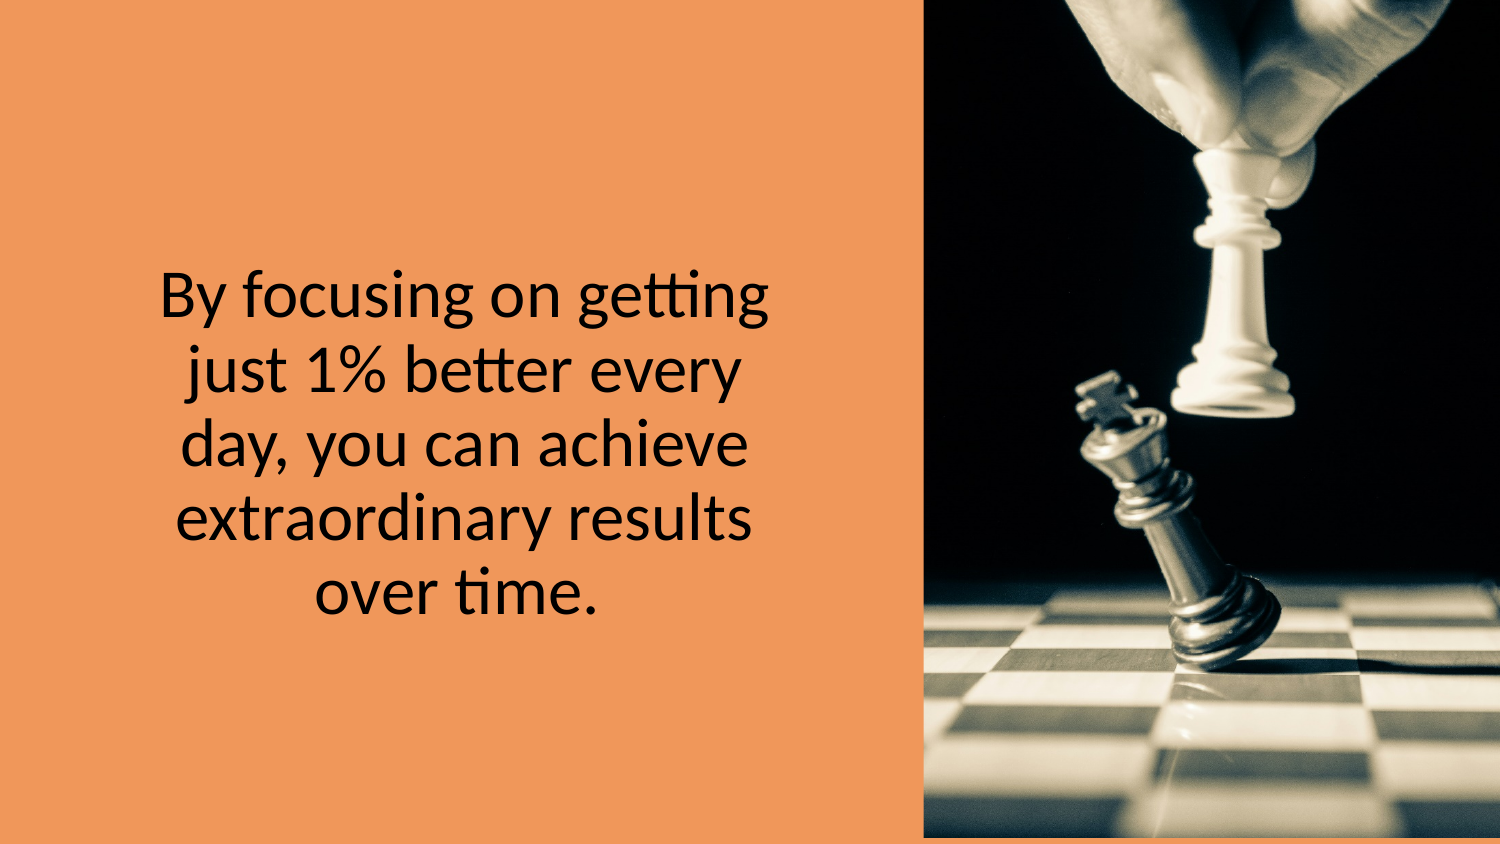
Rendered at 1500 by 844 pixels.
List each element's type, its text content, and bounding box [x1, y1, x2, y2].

list By focusing on getting just 1% better every day, you can achieve extraordinary results over time. [134, 251, 796, 519]
picture [923, 0, 1500, 838]
